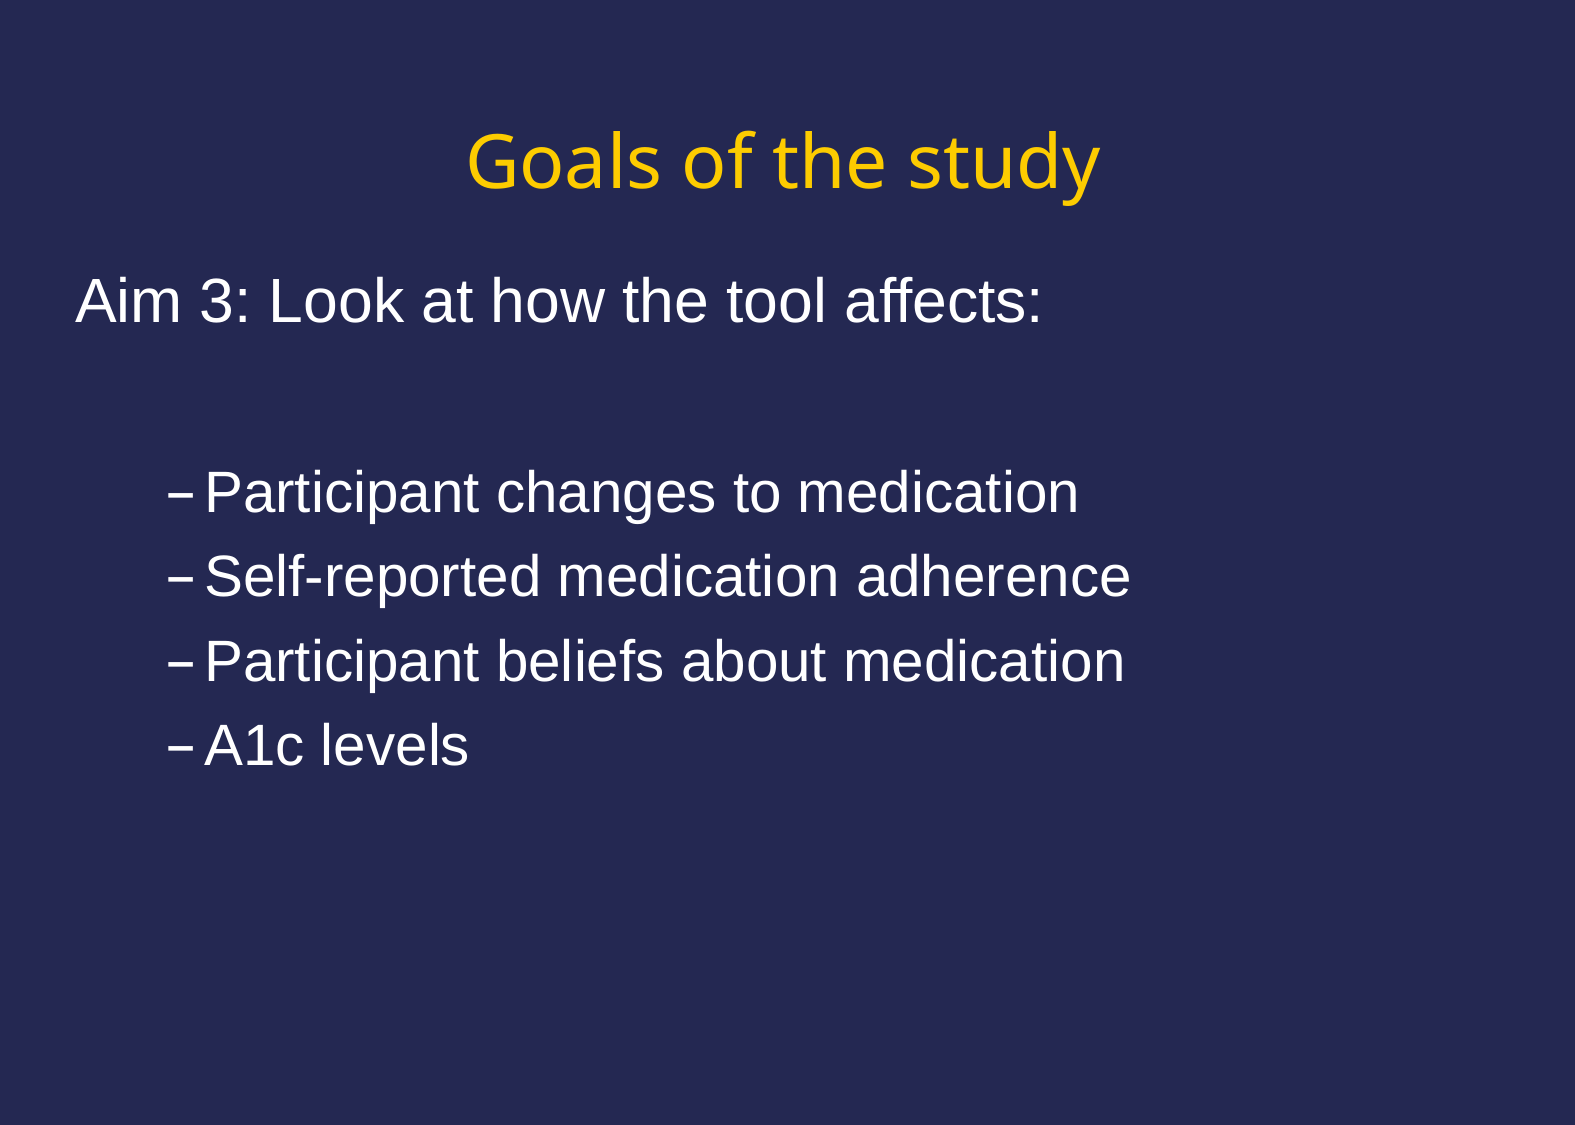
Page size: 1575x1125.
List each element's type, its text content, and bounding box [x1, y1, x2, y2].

list Aim 3: Look at how the tool affects: Participant changes to medication Self-reported medication adherence Participant beliefs about medication A1c levels [66, 260, 1463, 1125]
title Goals of the study [174, 20, 1398, 213]
